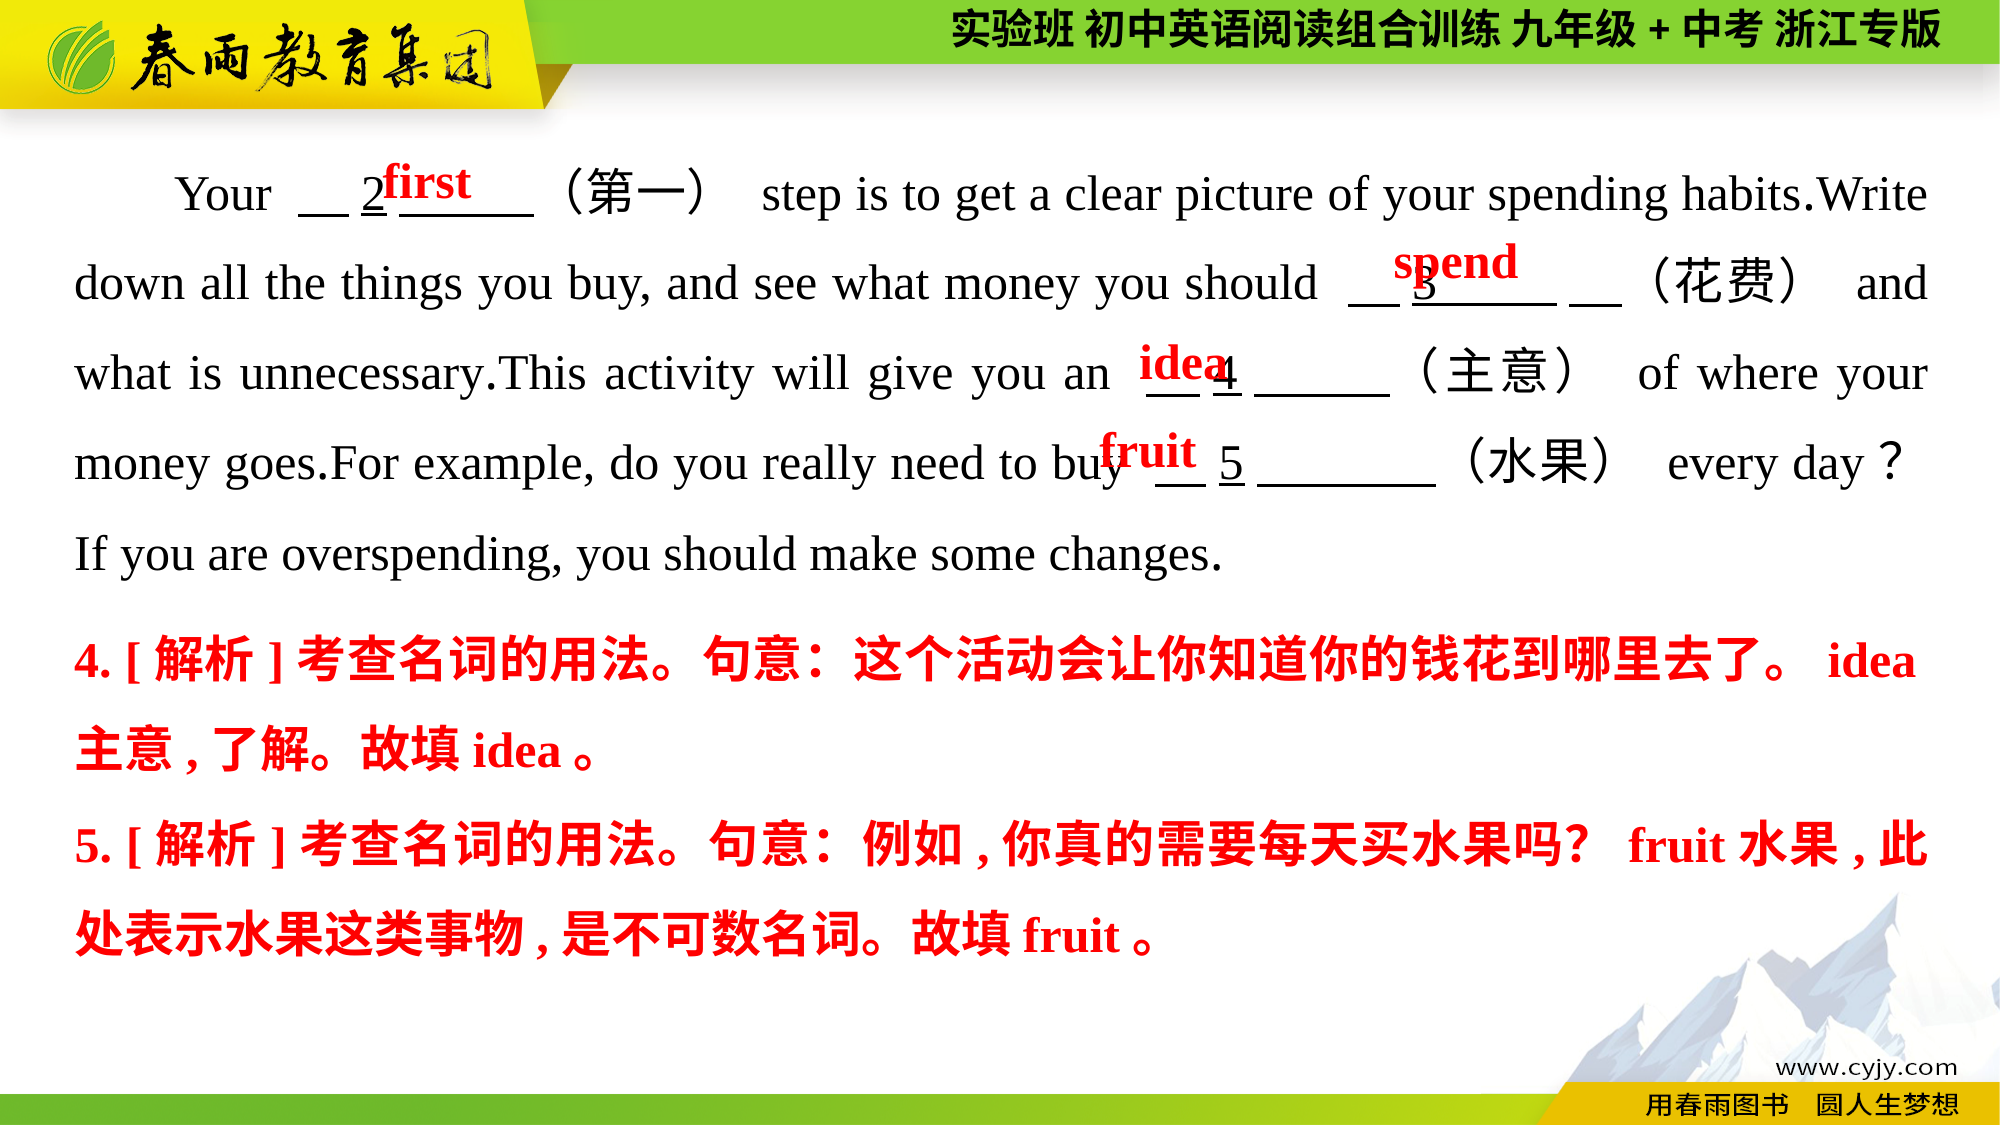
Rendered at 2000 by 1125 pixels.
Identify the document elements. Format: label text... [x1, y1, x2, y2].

text_box 4. [解析]考查名词的用法。句意：这个活动会让你知道你的钱花到哪里去了。idea主意,了解。故填idea。 [59, 589, 1944, 775]
picture [0, 0, 2000, 1125]
text_box fruit [1084, 410, 1212, 485]
text_box spend [1378, 221, 1534, 297]
list Your 2 （第一） step is to get a clear picture of your spending habits.Write down all the things you buy, and see what money you should 3 （花费） and what is unnecessary.This activity will give you an 4 （主意） of where your money goes.For example, do you really need to buy 5 （水果） every day？ If you are overspending, you should make some changes. [59, 122, 1944, 589]
text_box 5. [解析]考查名词的用法。句意：例如,你真的需要每天买水果吗？fruit水果,此处表示水果这类事物,是不可数名词。故填fruit。 [59, 775, 1944, 970]
text_box first [367, 141, 487, 216]
text_box idea [1124, 321, 1244, 397]
